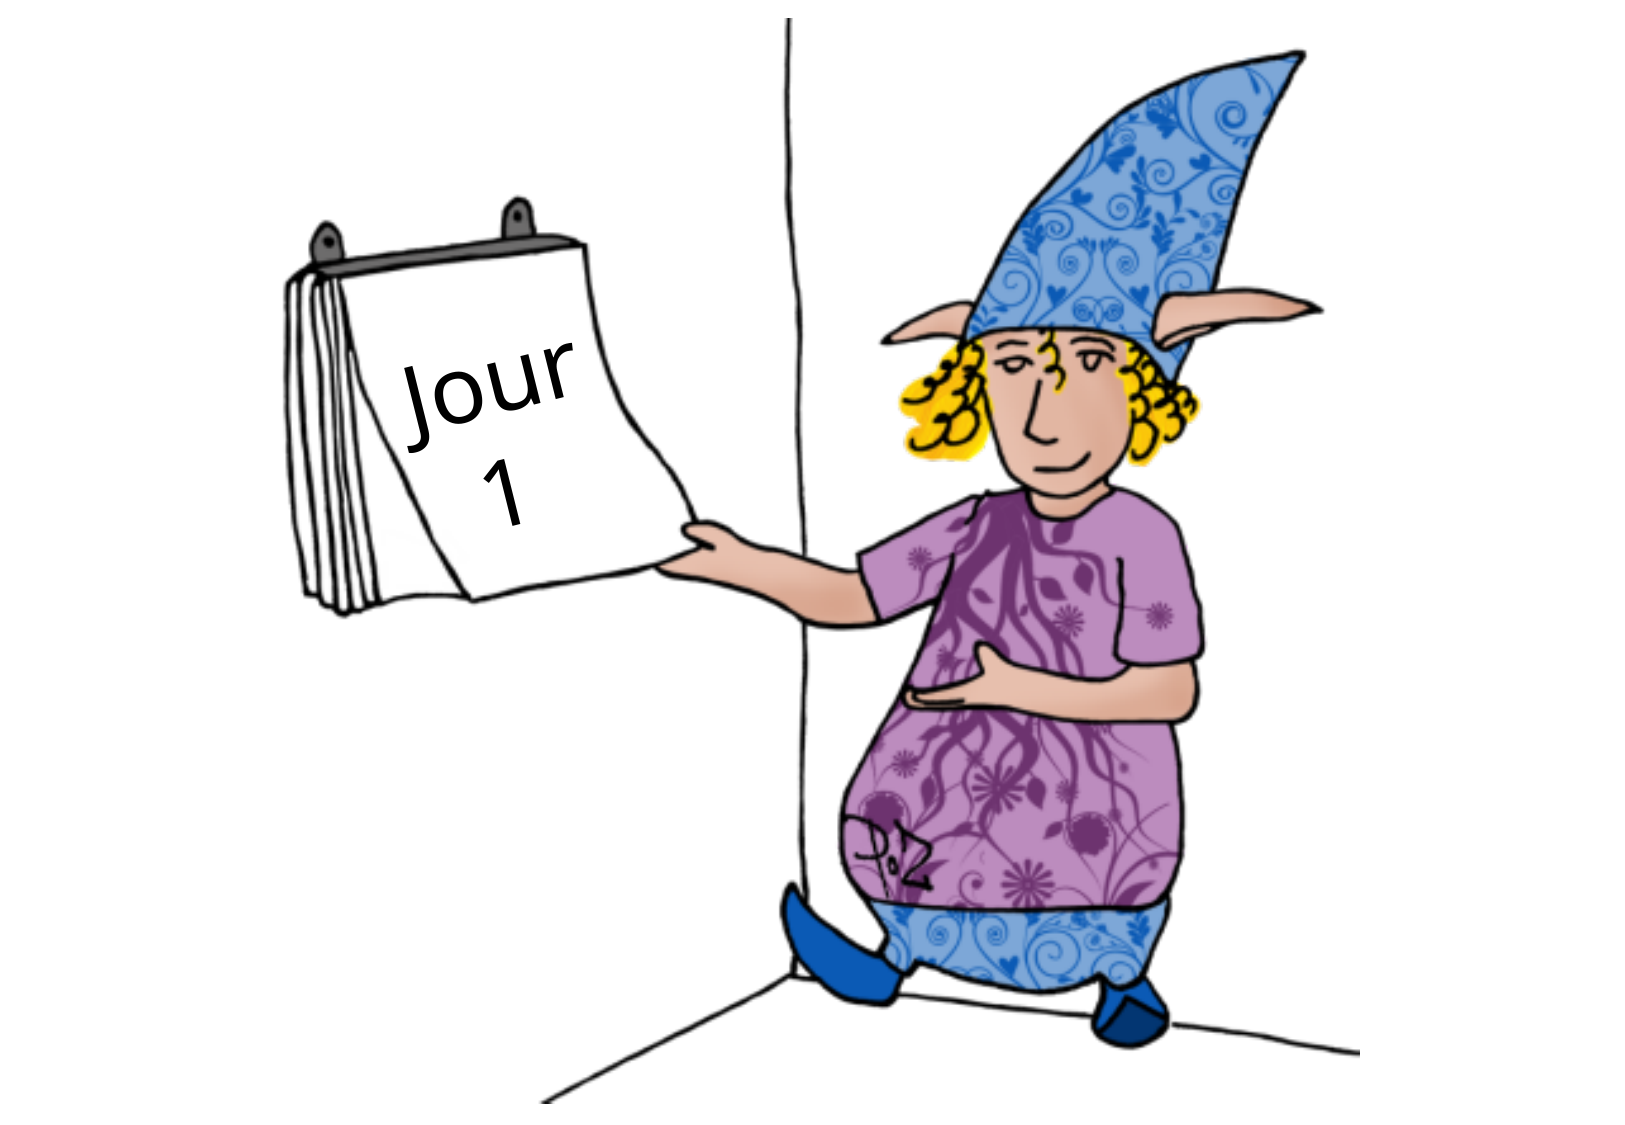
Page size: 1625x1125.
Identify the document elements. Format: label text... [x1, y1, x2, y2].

picture [264, 18, 1360, 1104]
text_box Jour 1 [327, 279, 681, 586]
